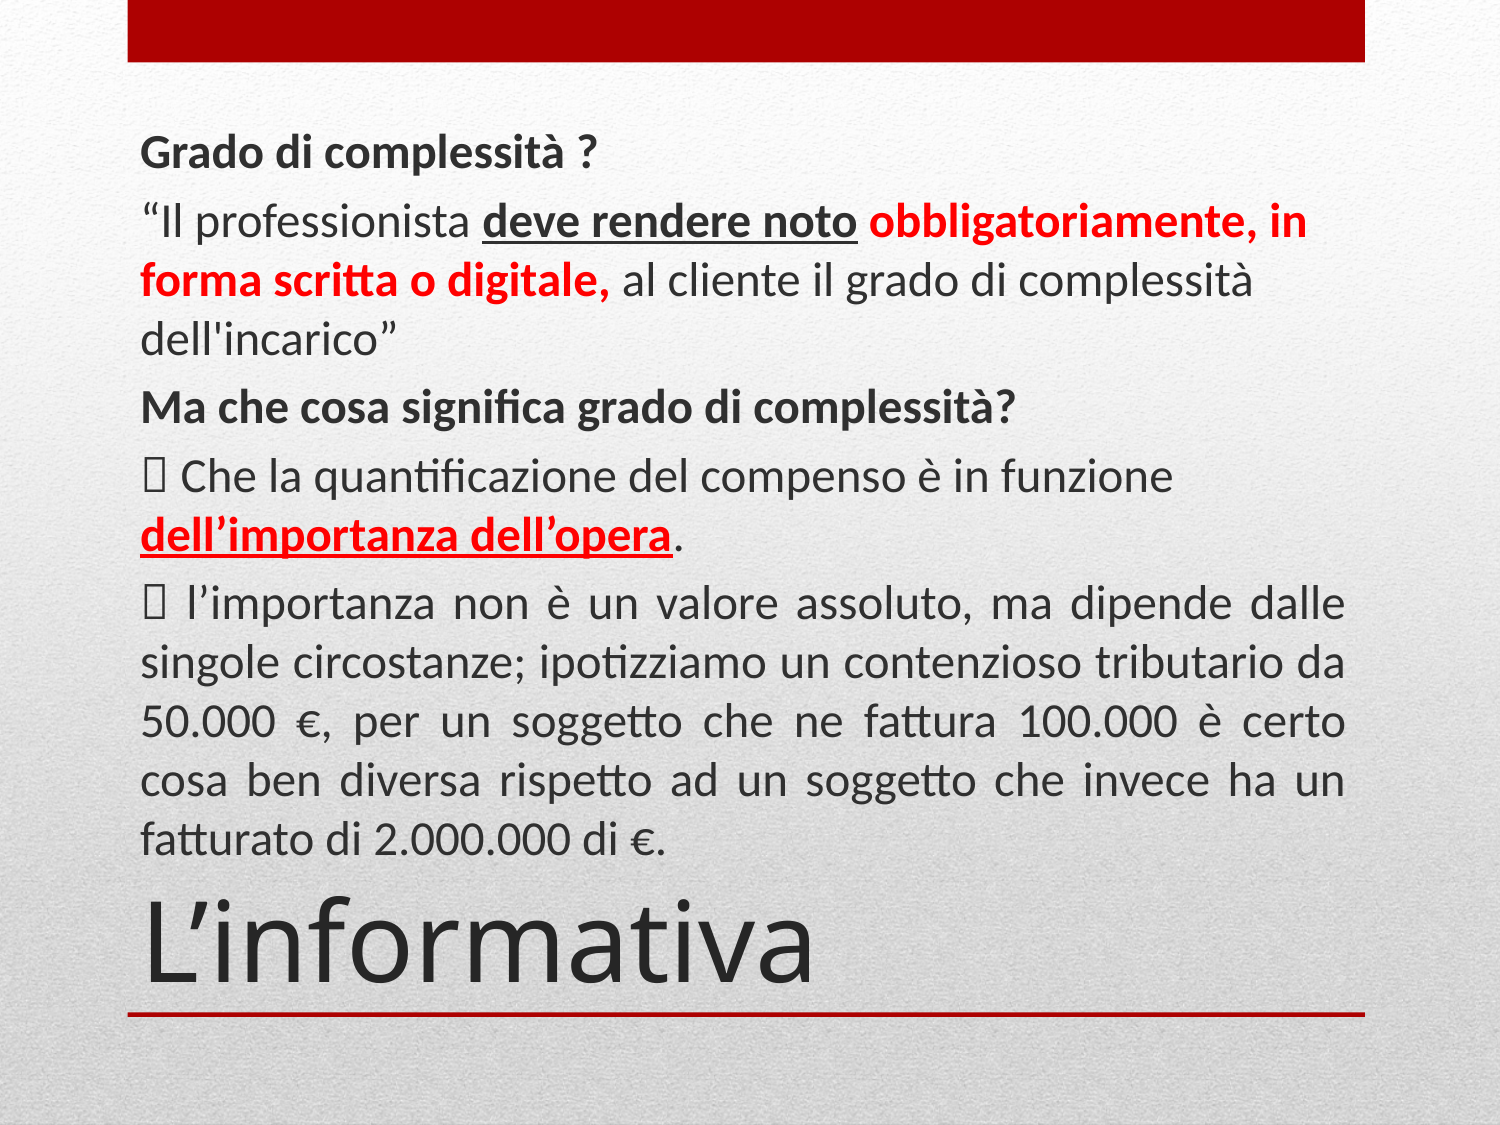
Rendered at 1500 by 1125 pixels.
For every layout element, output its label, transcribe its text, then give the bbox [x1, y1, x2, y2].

title L’informativa [125, 875, 1238, 1013]
list Grado di complessità ? “Il professionista deve rendere noto obbligatoriamente, in forma scritta o digitale, al cliente il grado di complessità dell'incarico” Ma che cosa significa grado di complessità?  Che la quantificazione del compenso è in funzione dell’importanza dell’opera.  l’importanza non è un valore assoluto, ma dipende dalle singole circostanze; ipotizziamo un contenzioso tributario da 50.000 €, per un soggetto che ne fattura 100.000 è certo cosa ben diversa rispetto ad un soggetto che invece ha un fatturato di 2.000.000 di €. [125, 112, 1363, 875]
